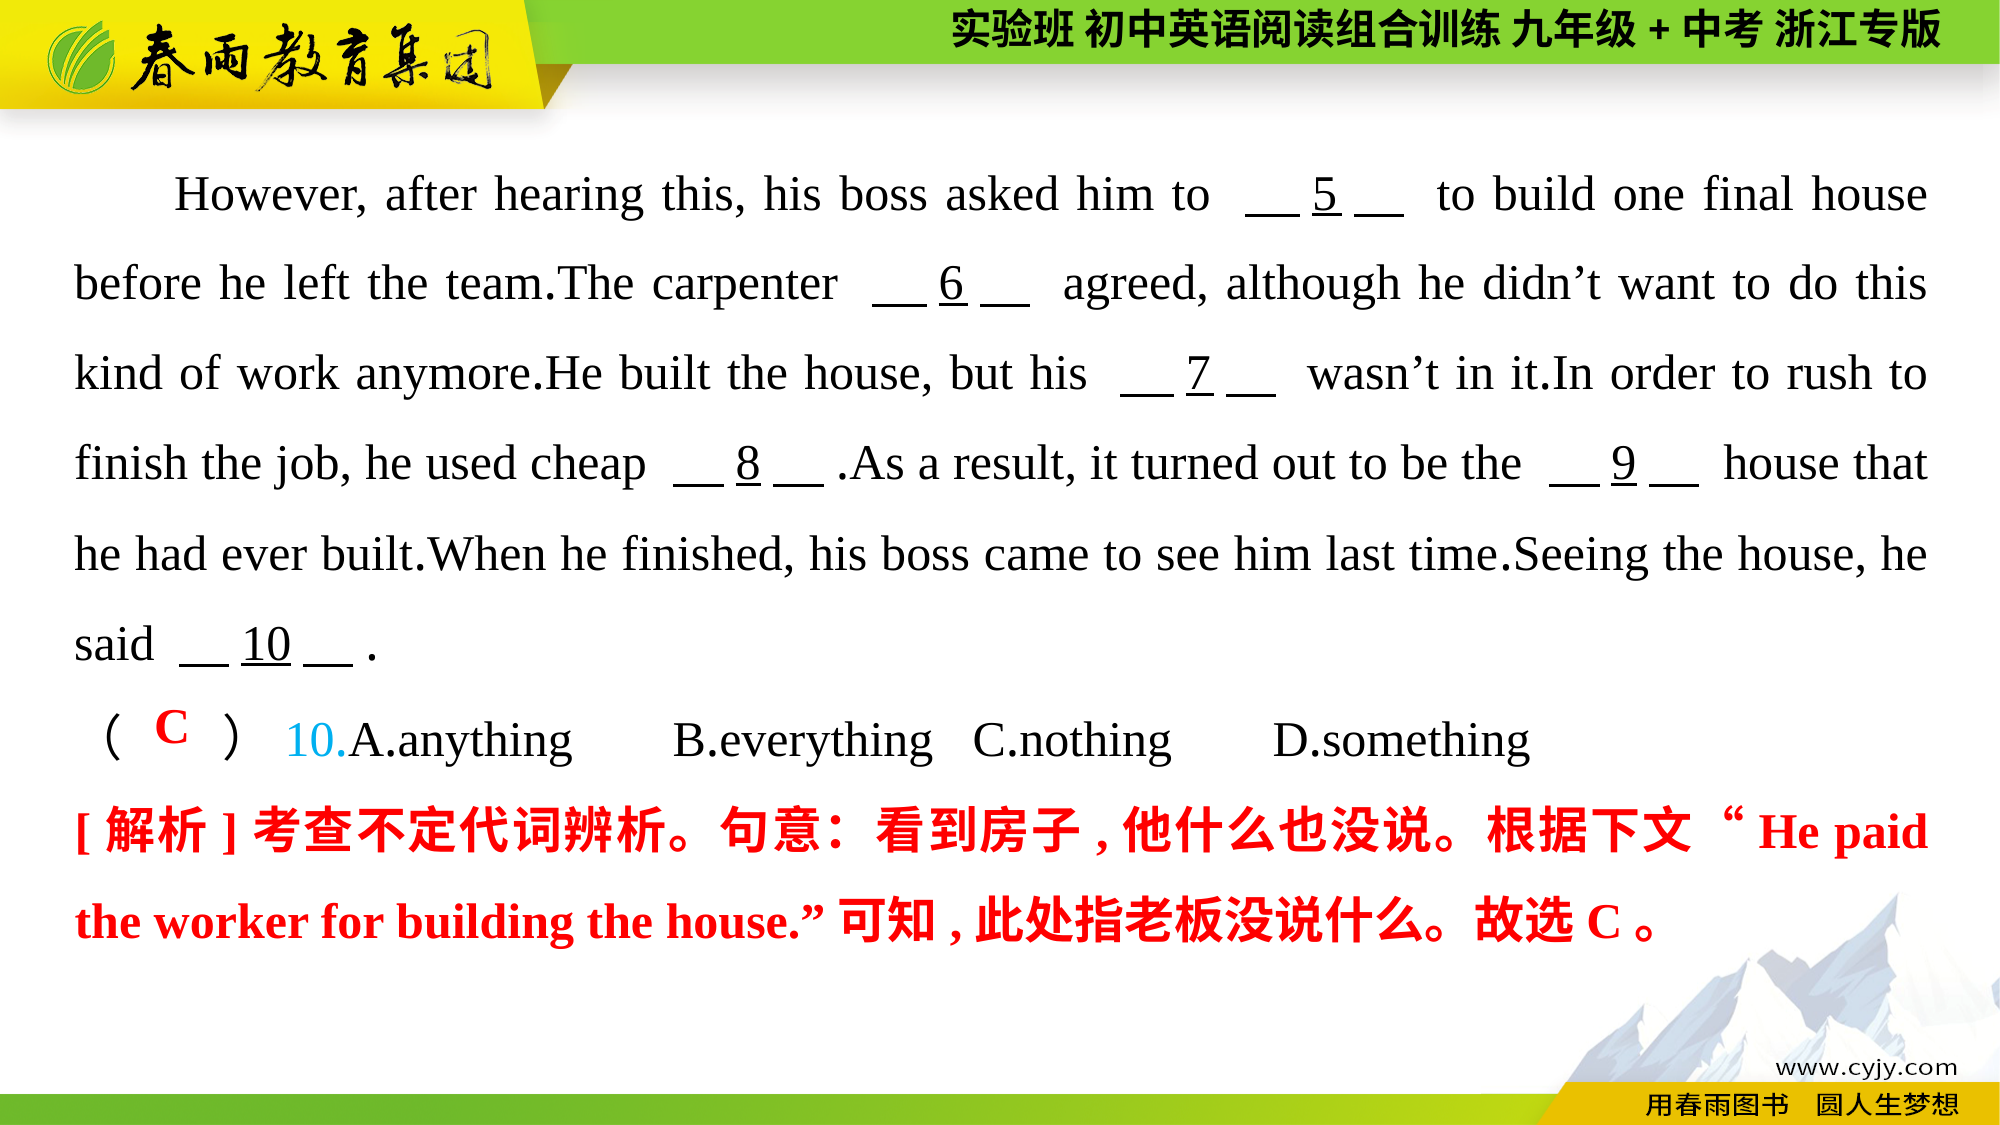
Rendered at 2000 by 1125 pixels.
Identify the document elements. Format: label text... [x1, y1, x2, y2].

list However, after hearing this, his boss asked him to 5 to build one final house before he left the team.The carpenter 6 agreed, although he didn’t want to do this kind of work anymore.He built the house, but his 7 wasn’t in it.In order to rush to finish the job, he used cheap 8 .As a result, it turned out to be the 9 house that he had ever built.When he finished, his boss came to see him last time.Seeing the house, he said 10 . [59, 122, 1944, 672]
text_box （ ）10.A.anything B.everything C.nothing D.something [57, 668, 1942, 774]
text_box [解析]考查不定代词辨析。句意：看到房子,他什么也没说。根据下文“He paid the worker for building the house.”可知,此处指老板没说什么。故选C。 [59, 761, 1944, 957]
picture [0, 0, 2000, 1125]
text_box C [139, 686, 206, 761]
